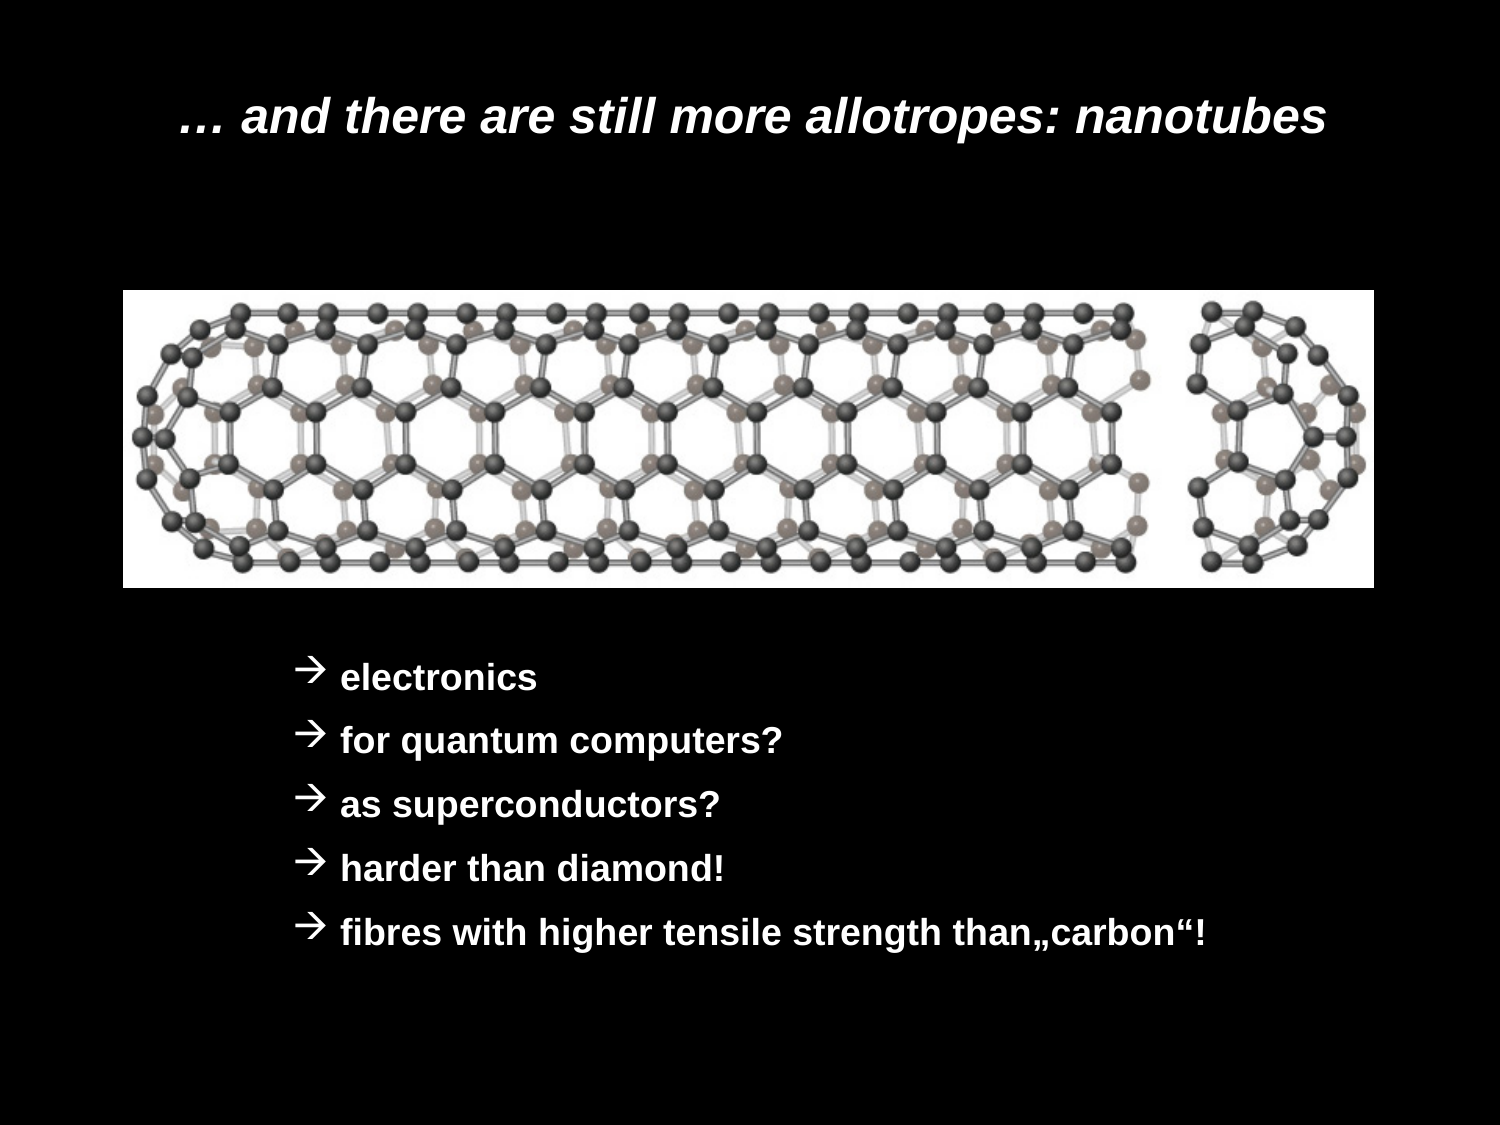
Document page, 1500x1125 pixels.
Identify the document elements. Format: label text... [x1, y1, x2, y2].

picture [123, 290, 1375, 588]
text_box … and there are still more allotropes: nanotubes [64, 42, 1441, 185]
text_box electronics for quantum computers? as superconductors? harder than diamond! fibres with higher tensile strength than„carbon“! [277, 645, 1233, 961]
